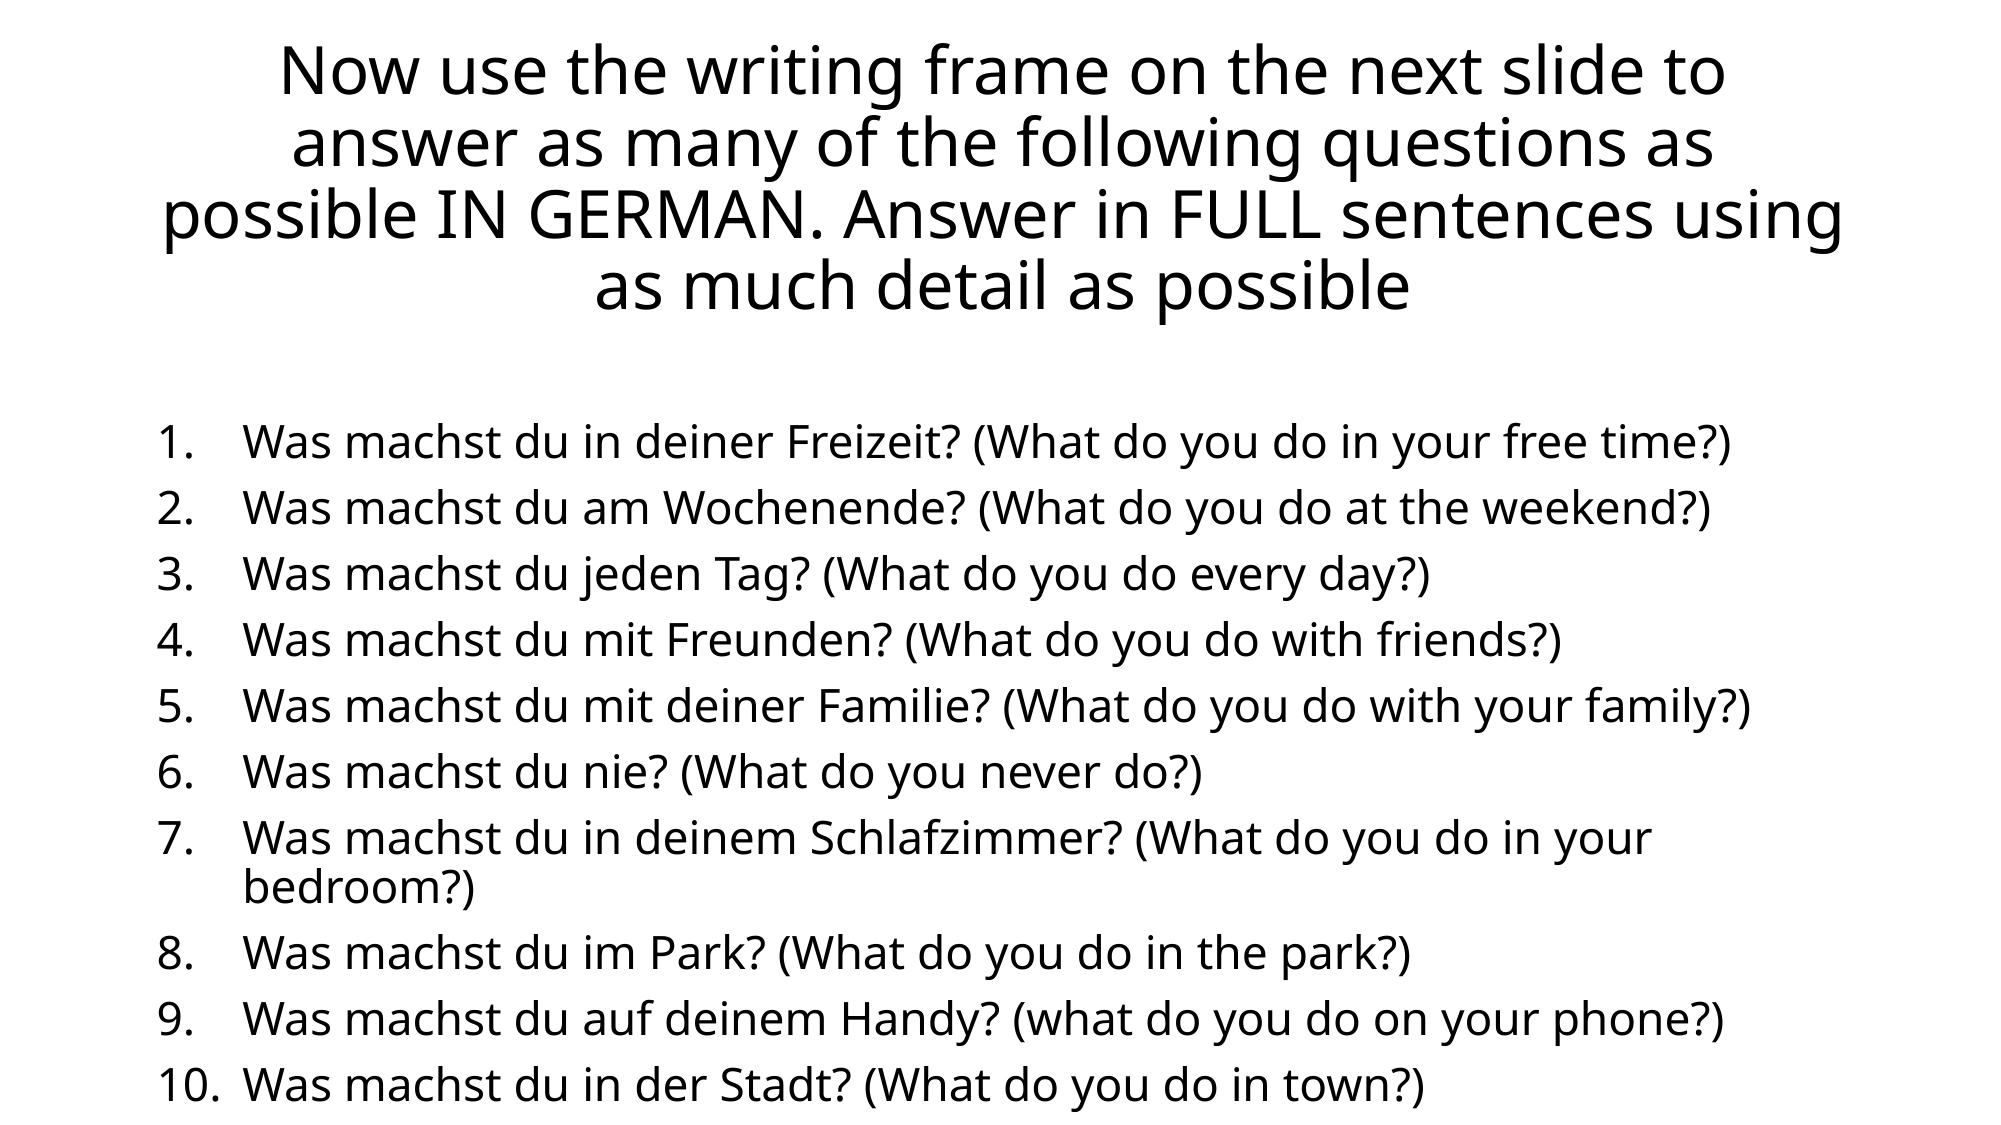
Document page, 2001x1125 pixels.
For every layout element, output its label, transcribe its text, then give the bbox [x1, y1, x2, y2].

list Was machst du in deiner Freizeit? (What do you do in your free time?) Was machst du am Wochenende? (What do you do at the weekend?) Was machst du jeden Tag? (What do you do every day?) Was machst du mit Freunden? (What do you do with friends?) Was machst du mit deiner Familie? (What do you do with your family?) Was machst du nie? (What do you never do?) Was machst du in deinem Schlafzimmer? (What do you do in your bedroom?) Was machst du im Park? (What do you do in the park?) Was machst du auf deinem Handy? (what do you do on your phone?) Was machst du in der Stadt? (What do you do in town?) [141, 411, 1867, 1125]
title Now use the writing frame on the next slide to answer as many of the following questions as possible IN GERMAN. Answer in FULL sentences using as much detail as possible [141, 71, 1867, 290]
